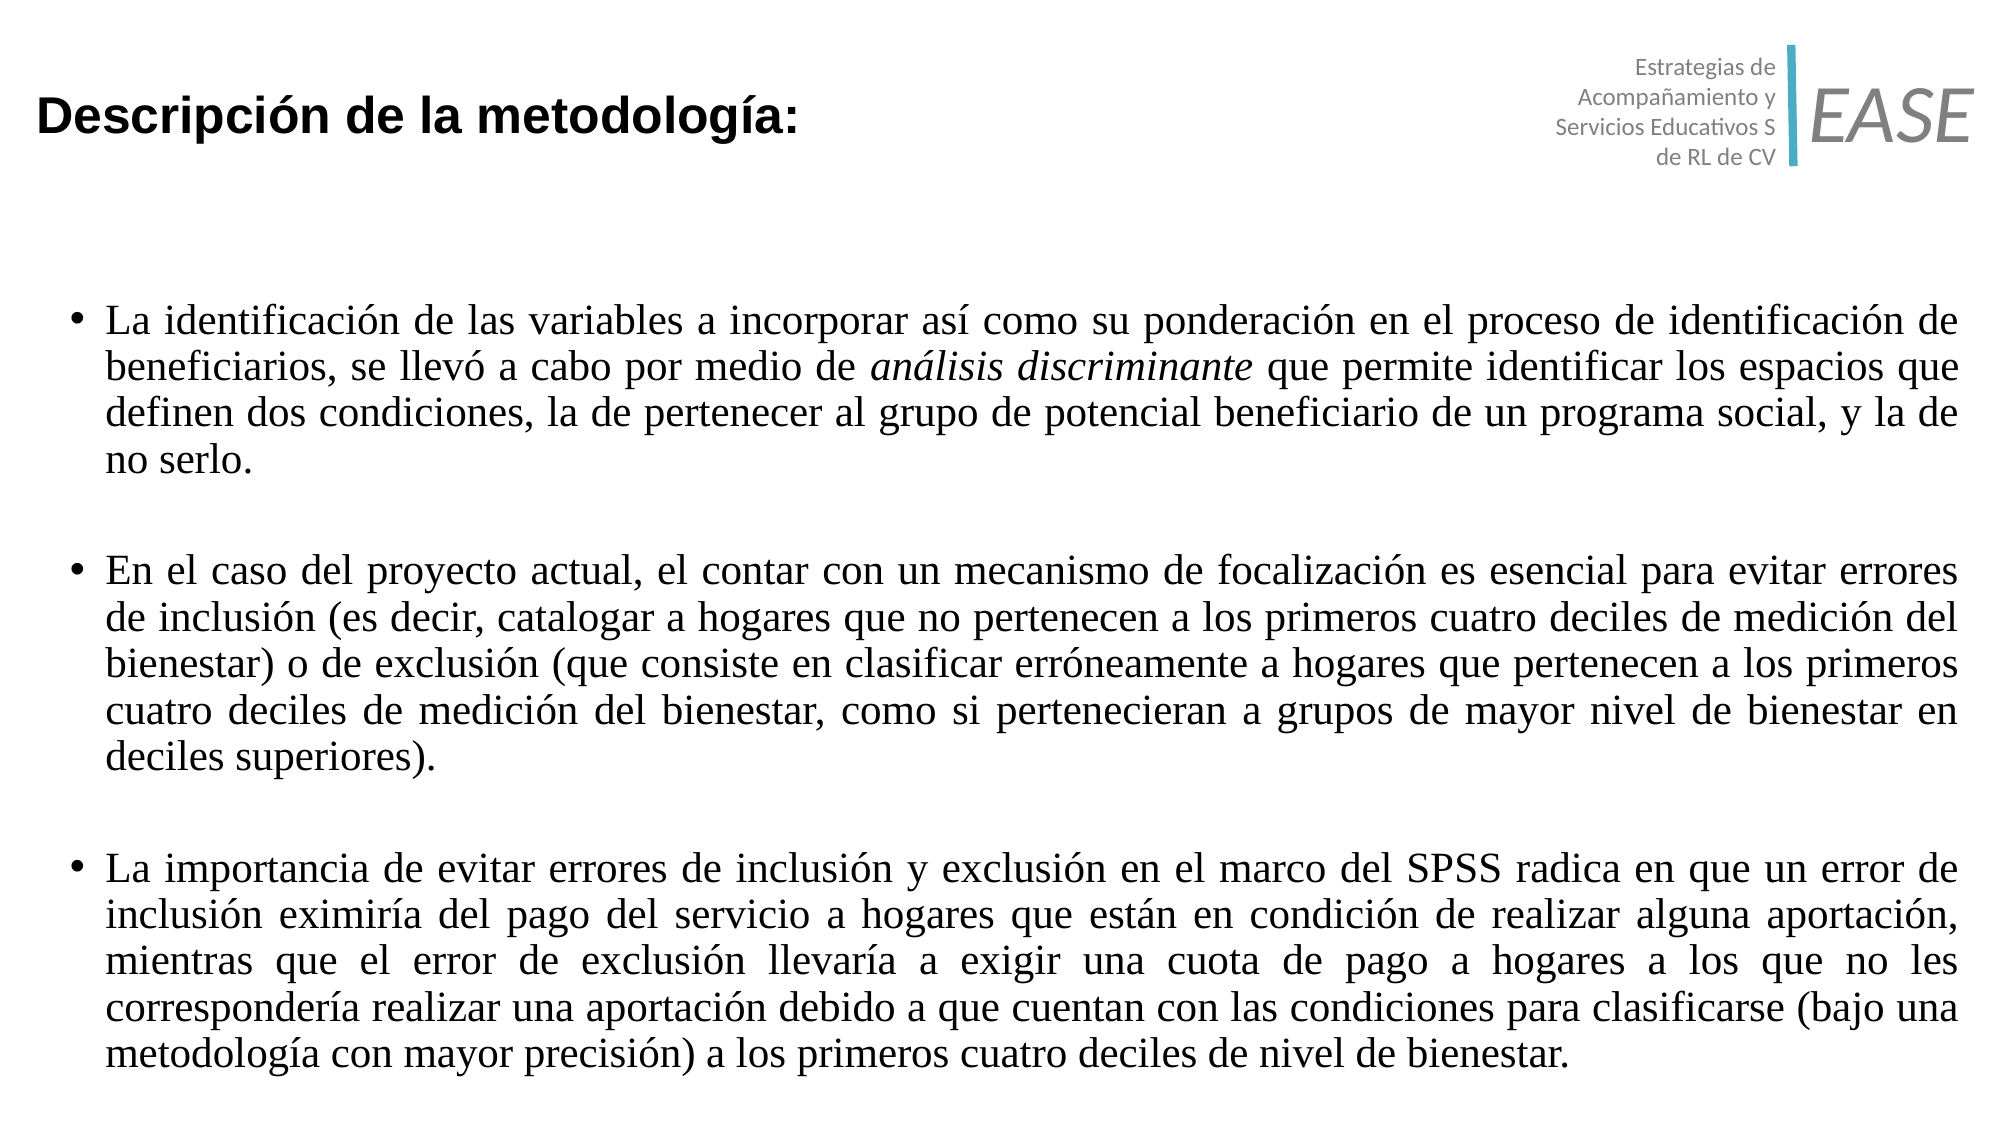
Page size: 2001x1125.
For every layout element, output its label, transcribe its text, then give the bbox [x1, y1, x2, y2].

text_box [1516, 37, 2000, 184]
list La identificación de las variables a incorporar así como su ponderación en el proceso de identificación de beneficiarios, se llevó a cabo por medio de análisis discriminante que permite identificar los espacios que definen dos condiciones, la de pertenecer al grupo de potencial beneficiario de un programa social, y la de no serlo. En el caso del proyecto actual, el contar con un mecanismo de focalización es esencial para evitar errores de inclusión (es decir, catalogar a hogares que no pertenecen a los primeros cuatro deciles de medición del bienestar) o de exclusión (que consiste en clasificar erróneamente a hogares que pertenecen a los primeros cuatro deciles de medición del bienestar, como si pertenecieran a grupos de mayor nivel de bienestar en deciles superiores). La importancia de evitar errores de inclusión y exclusión en el marco del SPSS radica en que un error de inclusión eximiría del pago del servicio a hogares que están en condición de realizar alguna aportación, mientras que el error de exclusión llevaría a exigir una cuota de pago a hogares a los que no les correspondería realizar una aportación debido a que cuentan con las condiciones para clasificarse (bajo una metodología con mayor precisión) a los primeros cuatro deciles de nivel de bienestar. [54, 172, 1976, 1101]
title Descripción de la metodología: [21, 19, 1863, 222]
